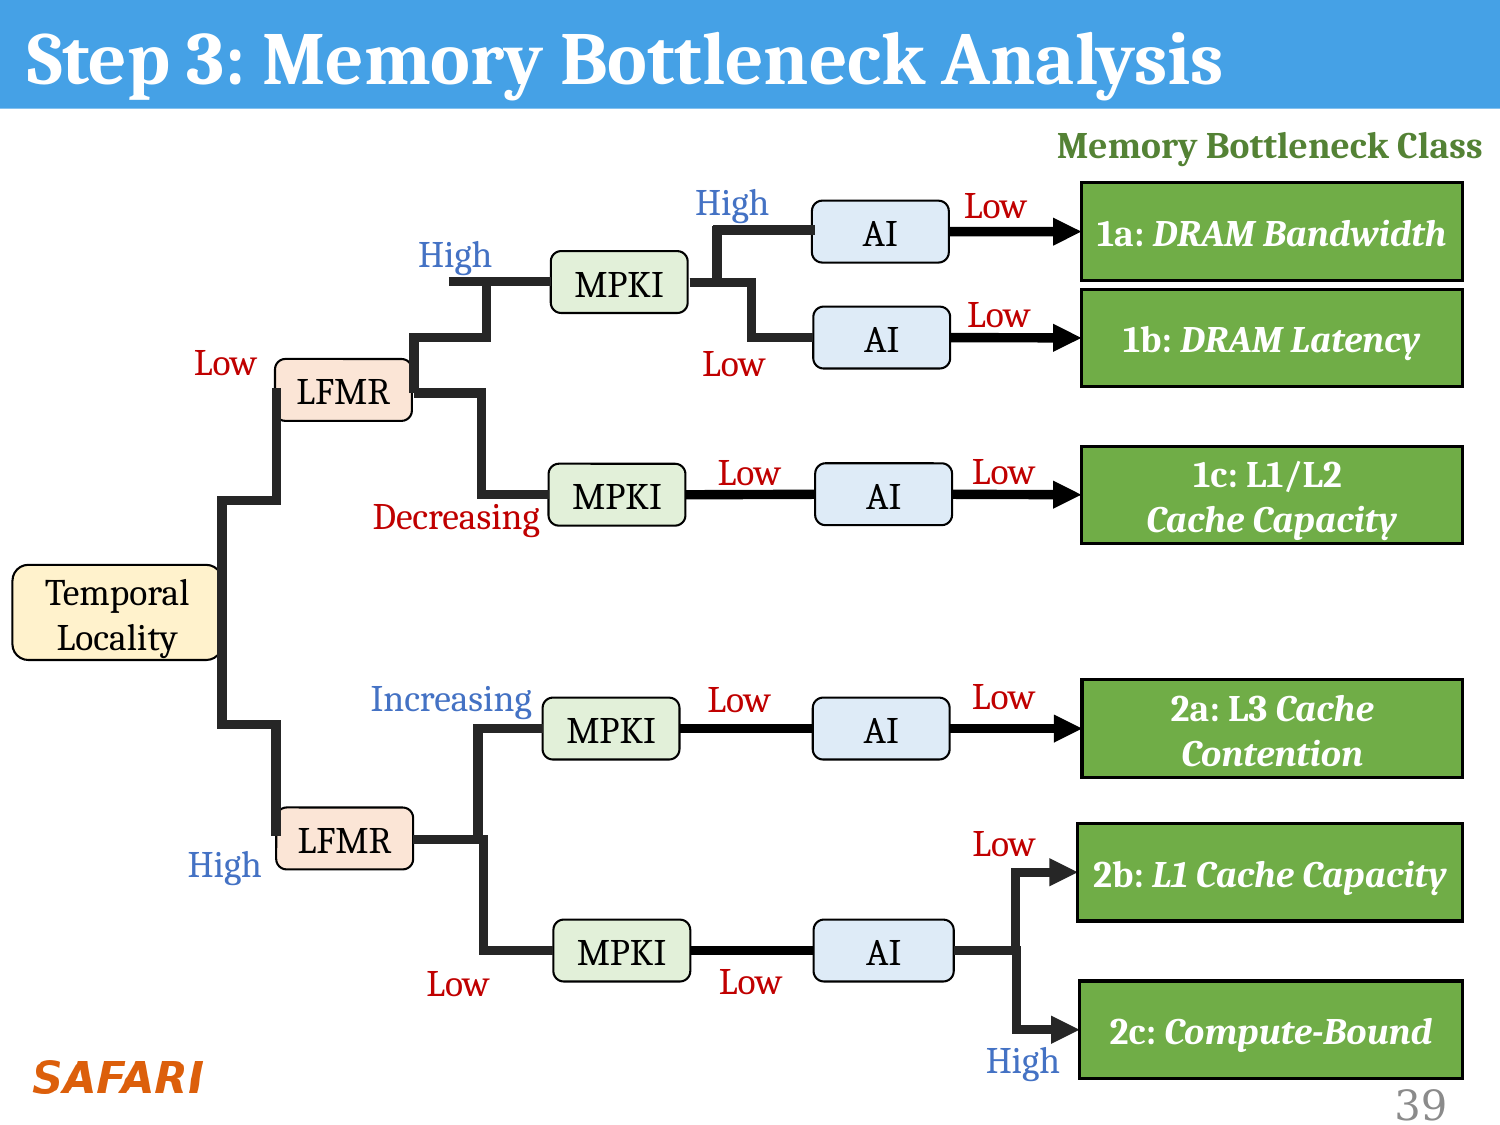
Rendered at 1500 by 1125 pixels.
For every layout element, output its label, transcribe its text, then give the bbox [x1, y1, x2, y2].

text_box 1c: L1/L2 Cache Capacity [1083, 445, 1463, 544]
title Step 3: Memory Bottleneck Analysis [12, 12, 1487, 134]
text_box 39 [1299, 1073, 1463, 1125]
text_box 2b: L1 Cache Capacity [1083, 822, 1463, 922]
text_box Memory Bottleneck Class [993, 114, 1500, 174]
text_box 2c: Compute-Bound [1083, 980, 1463, 1079]
picture [31, 1051, 209, 1104]
text_box 1b: DRAM Latency [1083, 288, 1463, 388]
text_box 1a: DRAM Bandwidth [1083, 182, 1463, 281]
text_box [171, 170, 1083, 1090]
text_box 2a: L3 Cache Contention [1083, 679, 1463, 778]
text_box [12, 200, 171, 982]
